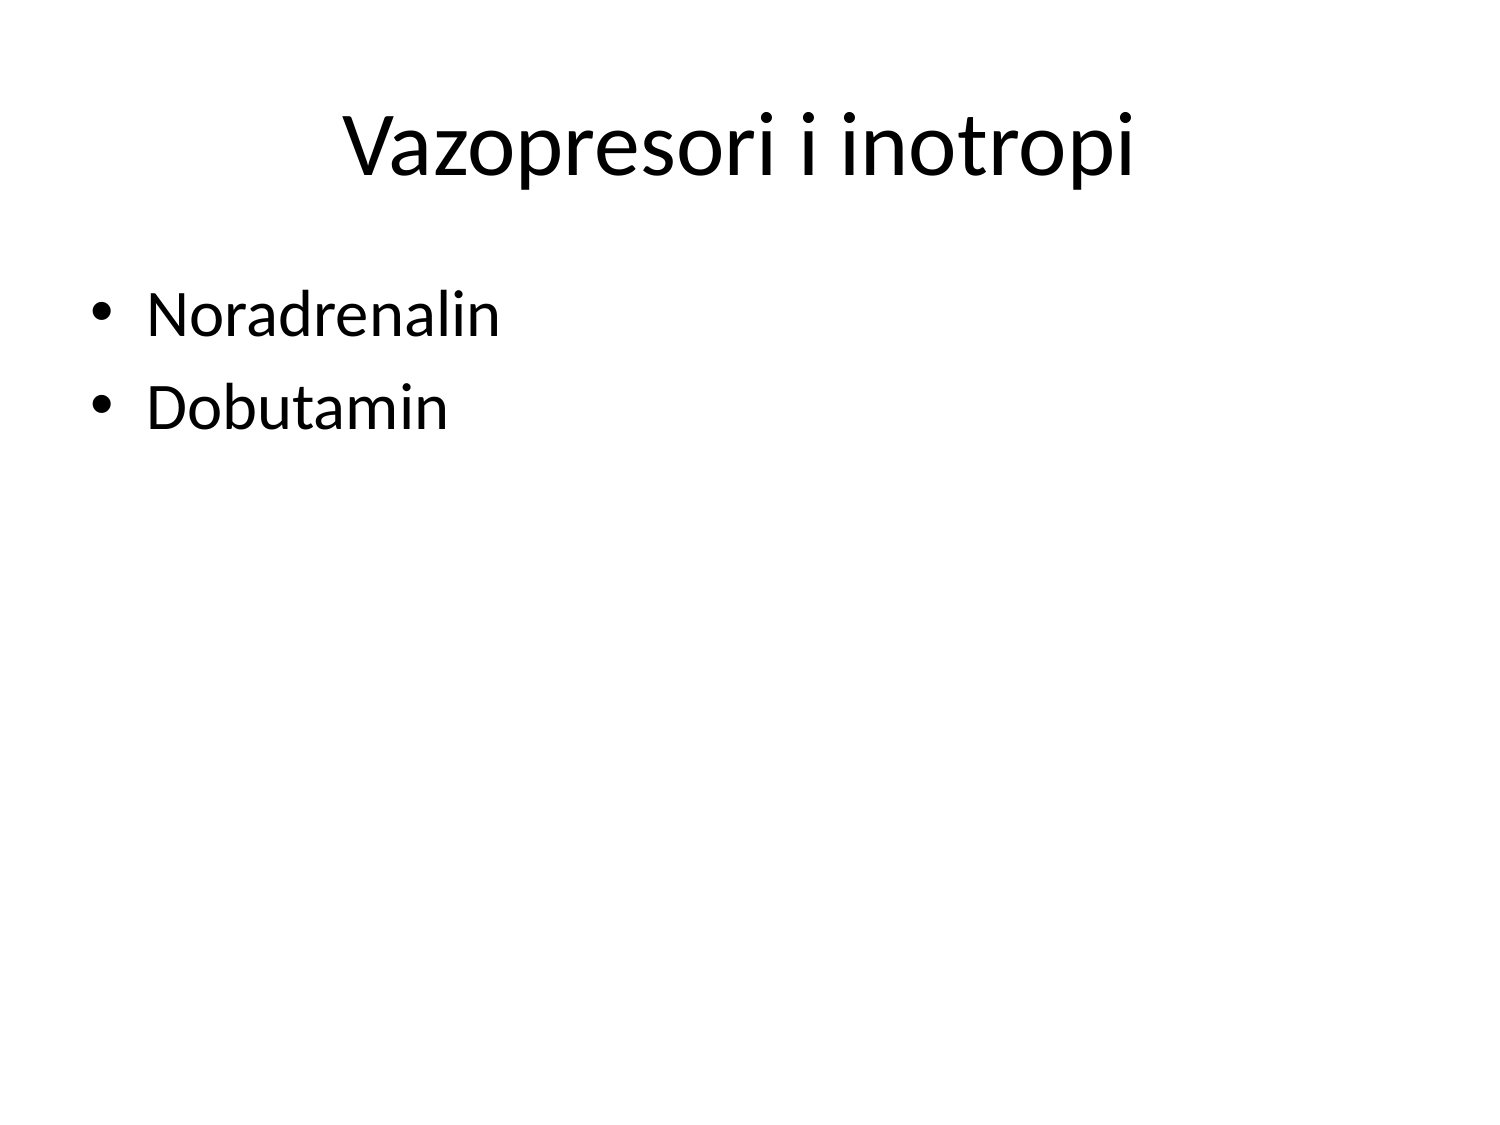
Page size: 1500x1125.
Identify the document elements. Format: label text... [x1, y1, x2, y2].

title Vazopresori i inotropi [75, 45, 1425, 233]
list Noradrenalin Dobutamin [75, 262, 1425, 1005]
